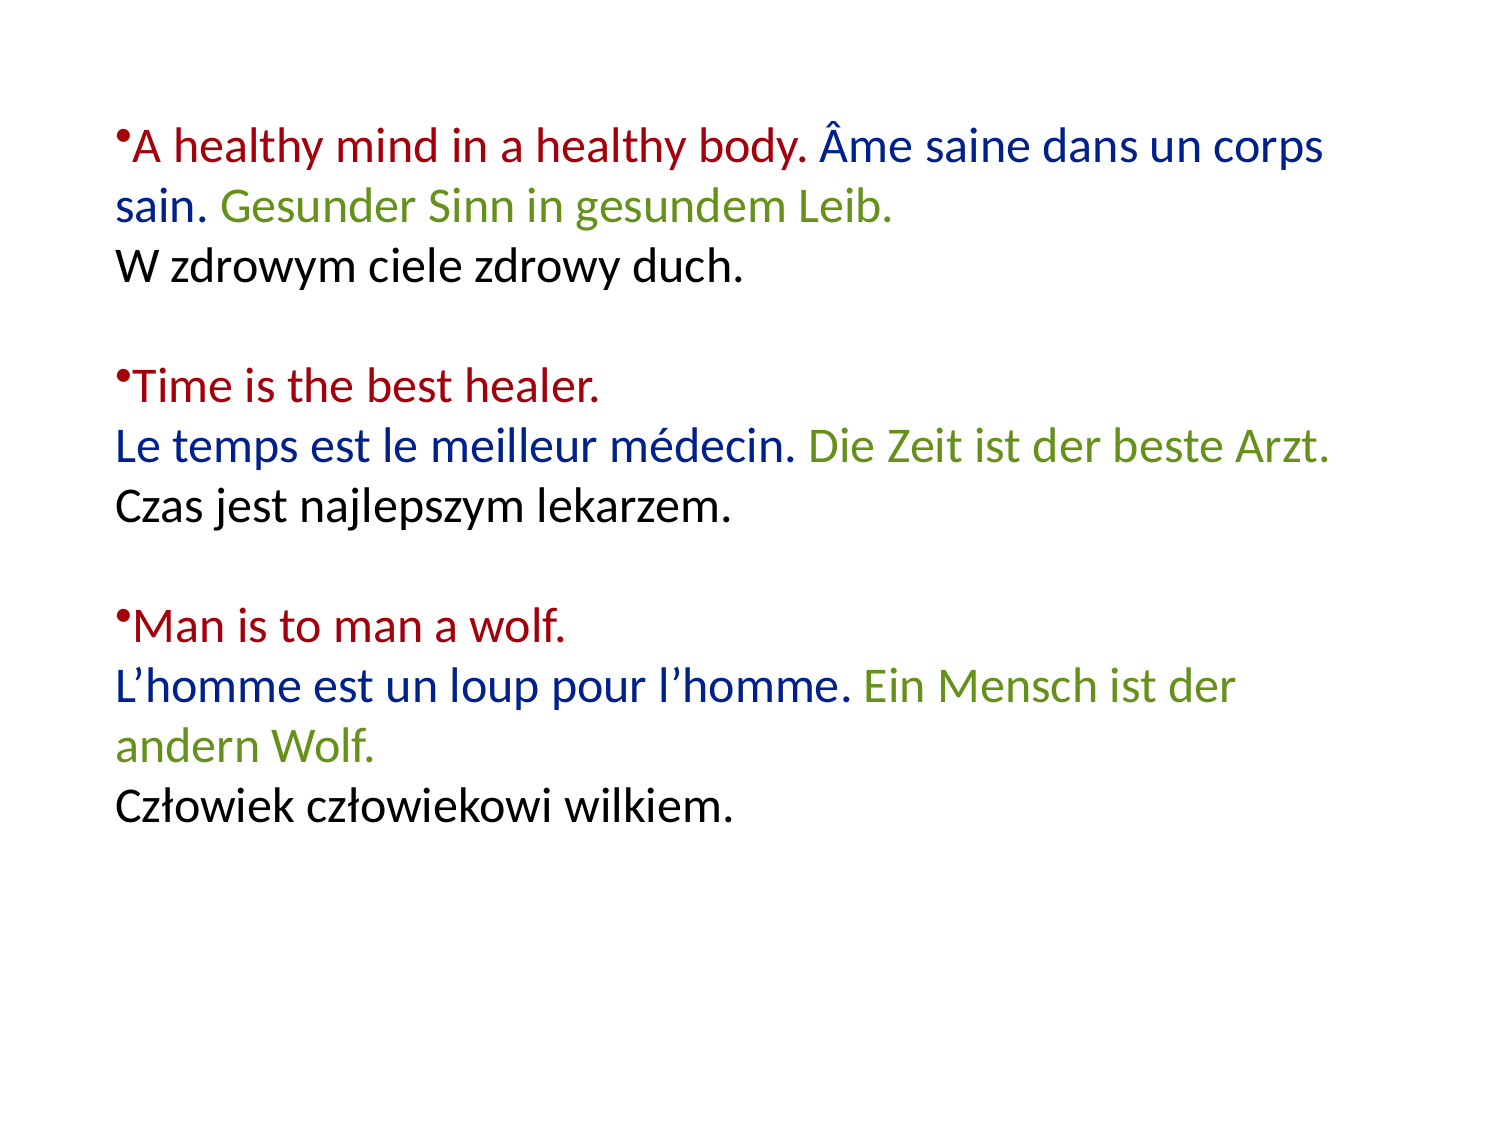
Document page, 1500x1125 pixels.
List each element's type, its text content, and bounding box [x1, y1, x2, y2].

text_box A healthy mind in a healthy body. Âme saine dans un corps sain. Gesunder Sinn in gesundem Leib. W zdrowym ciele zdrowy duch. Time is the best healer. Le temps est le meilleur médecin. Die Zeit ist der beste Arzt. Czas jest najlepszym lekarzem. Man is to man a wolf. L’homme est un loup pour l’homme. Ein Mensch ist der andern Wolf. Człowiek człowiekowi wilkiem. [100, 104, 1400, 900]
